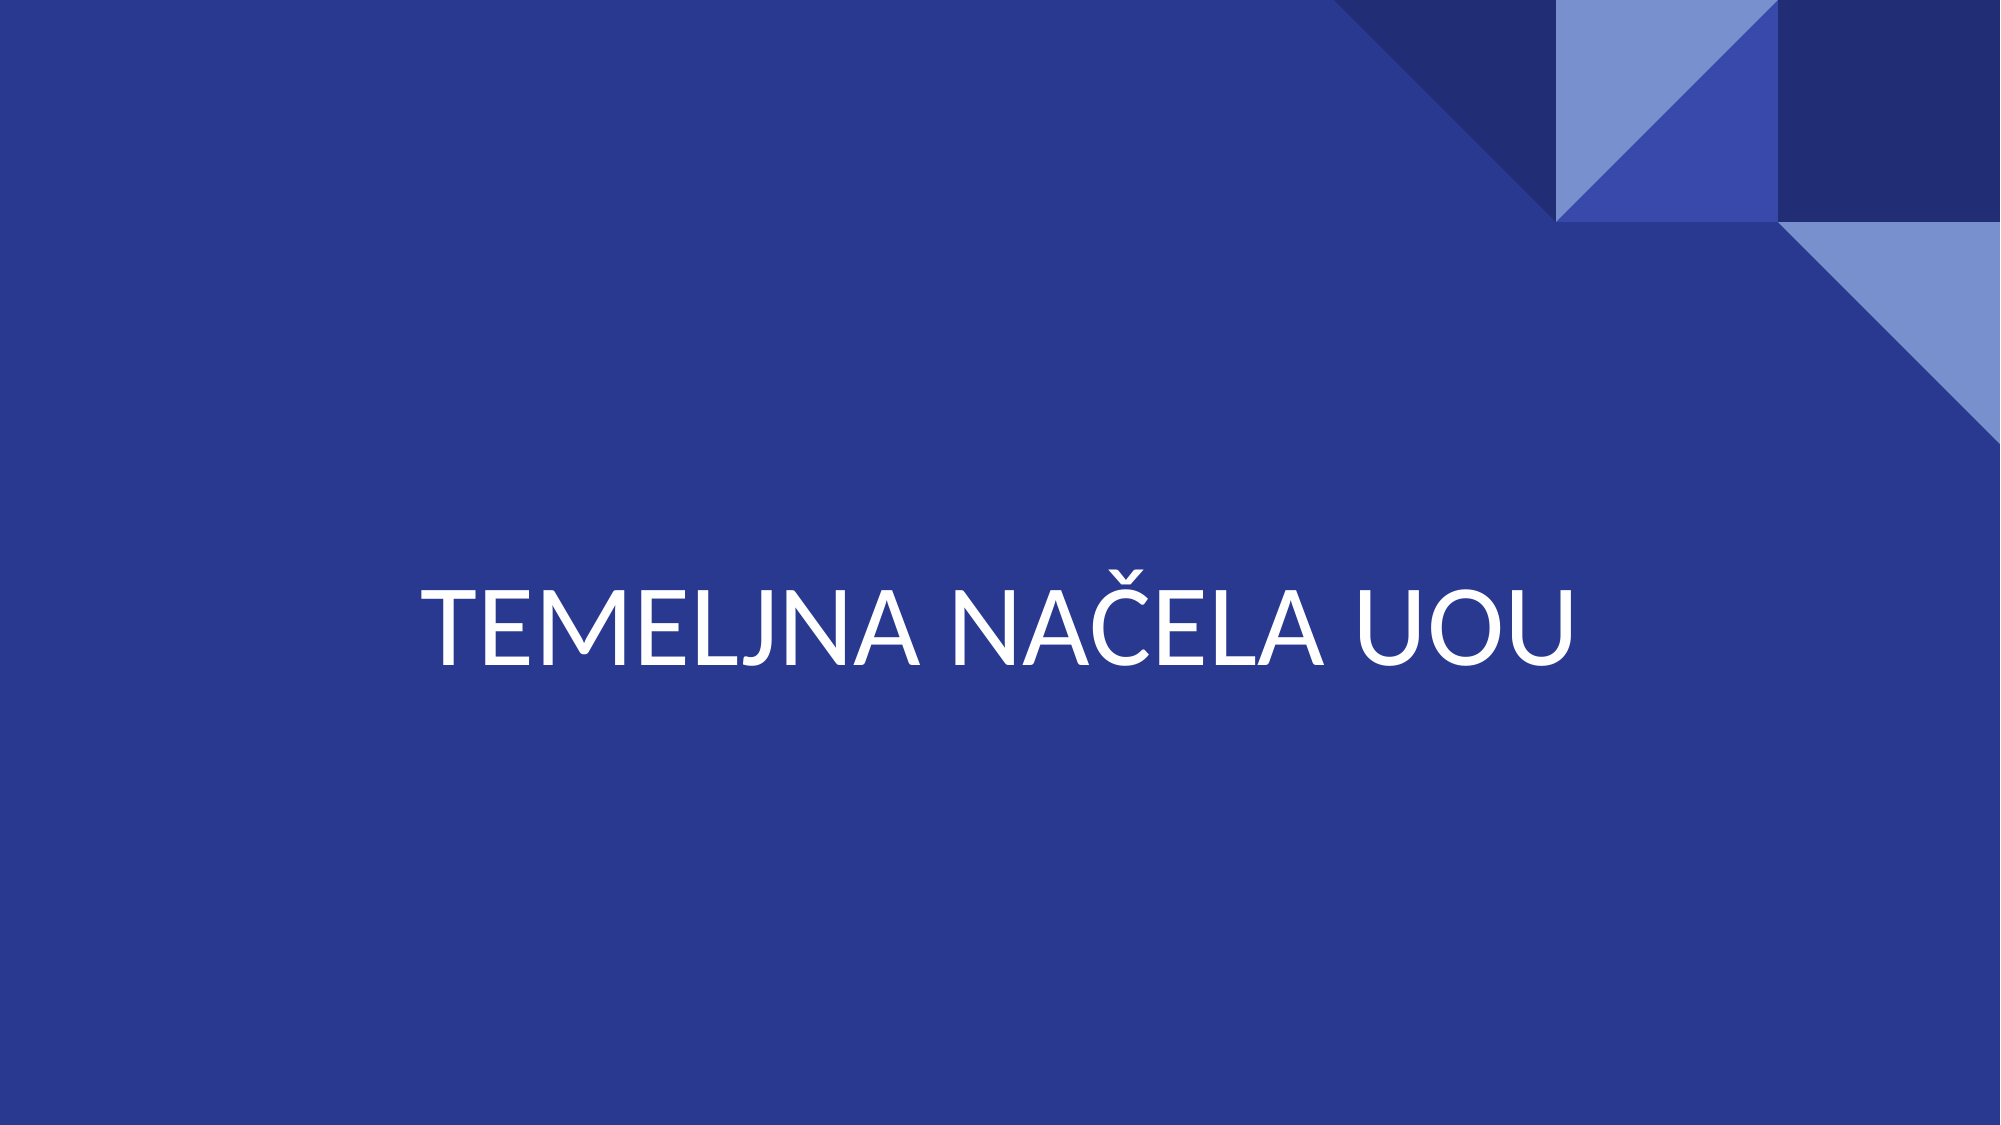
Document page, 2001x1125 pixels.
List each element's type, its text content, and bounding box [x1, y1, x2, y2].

title TEMELJNA NAČELA UOU [249, 298, 1750, 699]
